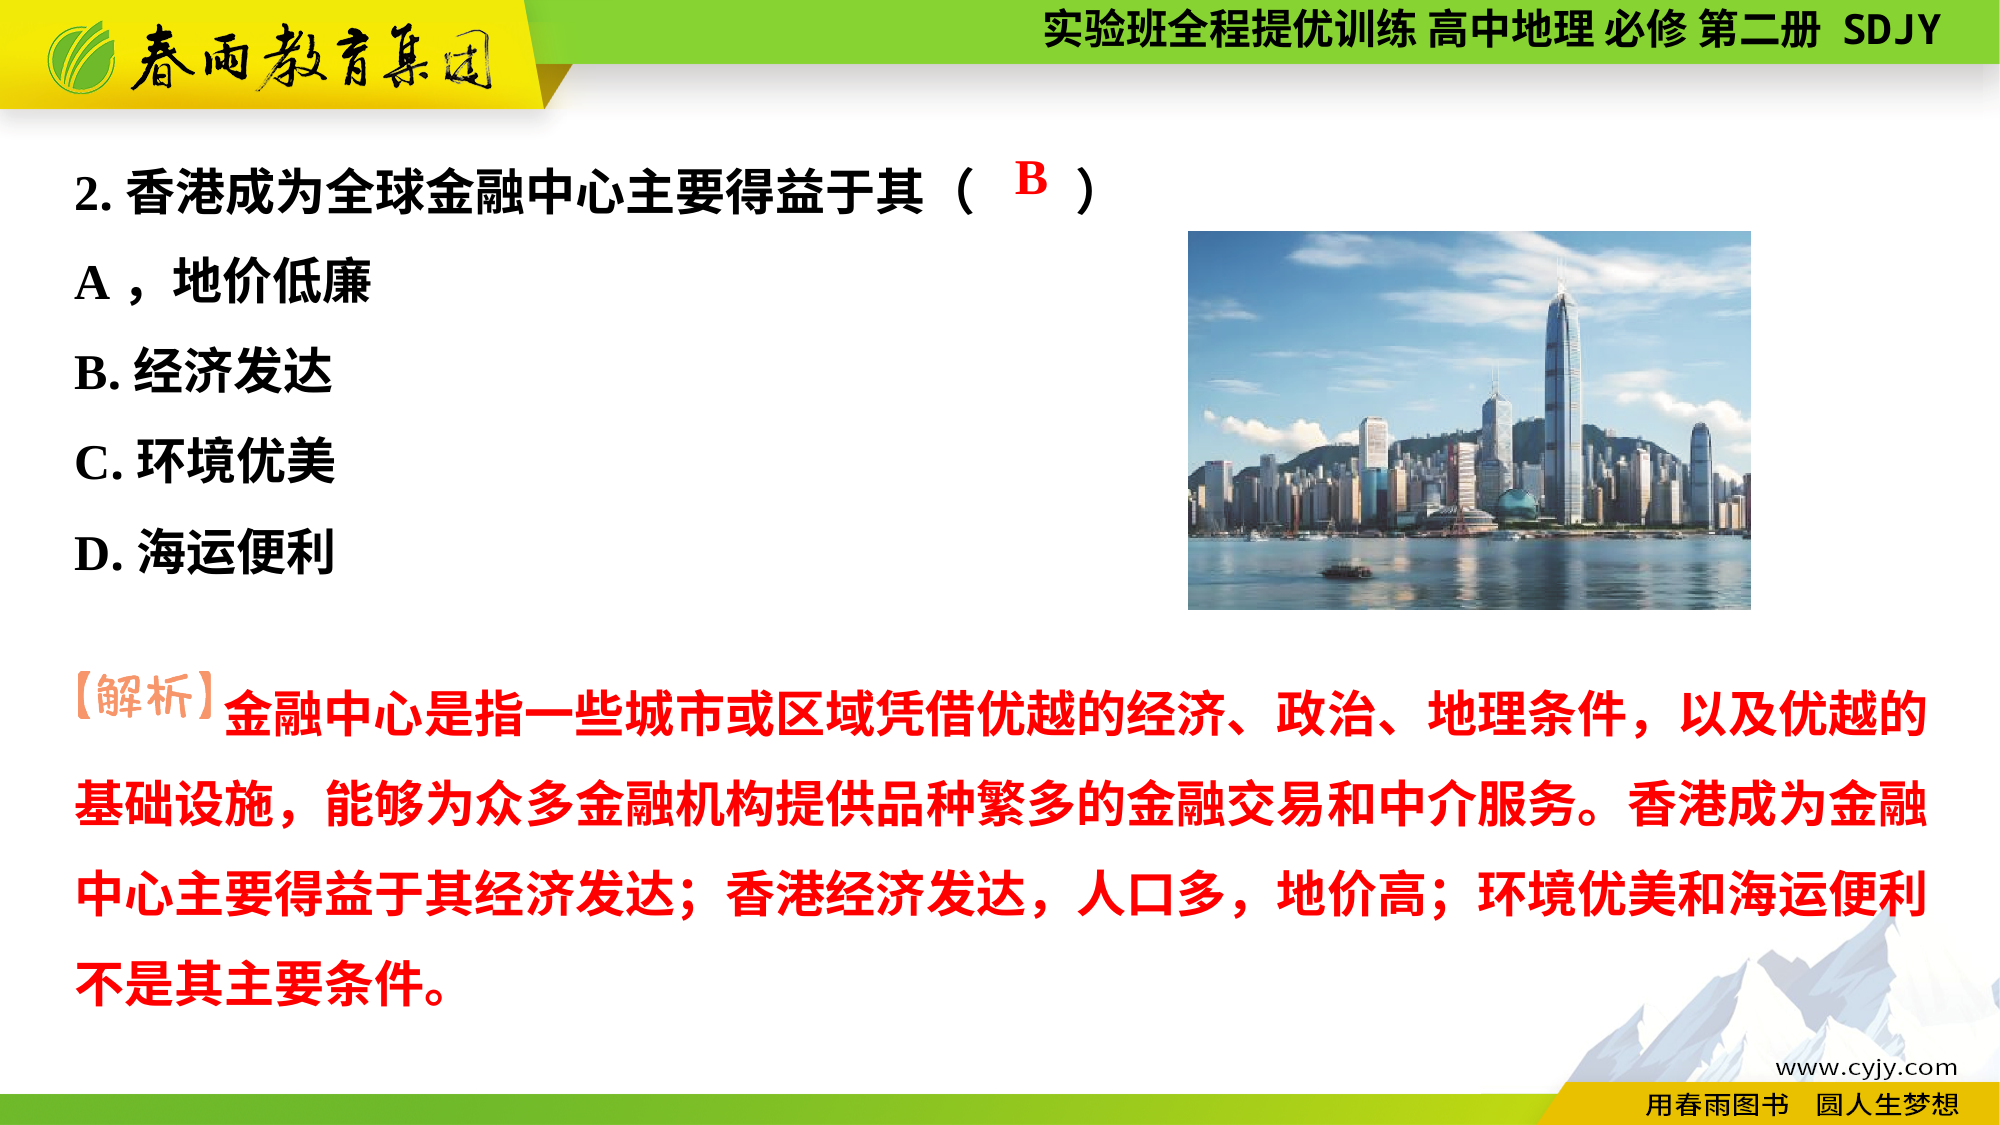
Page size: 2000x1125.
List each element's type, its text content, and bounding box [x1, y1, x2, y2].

text_box B [1000, 137, 1064, 212]
picture [0, 0, 2000, 1125]
text_box 金融中心是指一些城市或区域凭借优越的经济、政治、地理条件，以及优越的基础设施，能够为众多金融机构提供品种繁多的金融交易和中介服务。香港成为金融中心主要得益于其经济发达；香港经济发达，人口多，地价高；环境优美和海运便利不是其主要条件。 [59, 645, 1944, 1021]
list 2.香港成为全球金融中心主要得益于其（ ） A，地价低廉 B.经济发达 C.环境优美 D.海运便利 [59, 122, 1944, 592]
